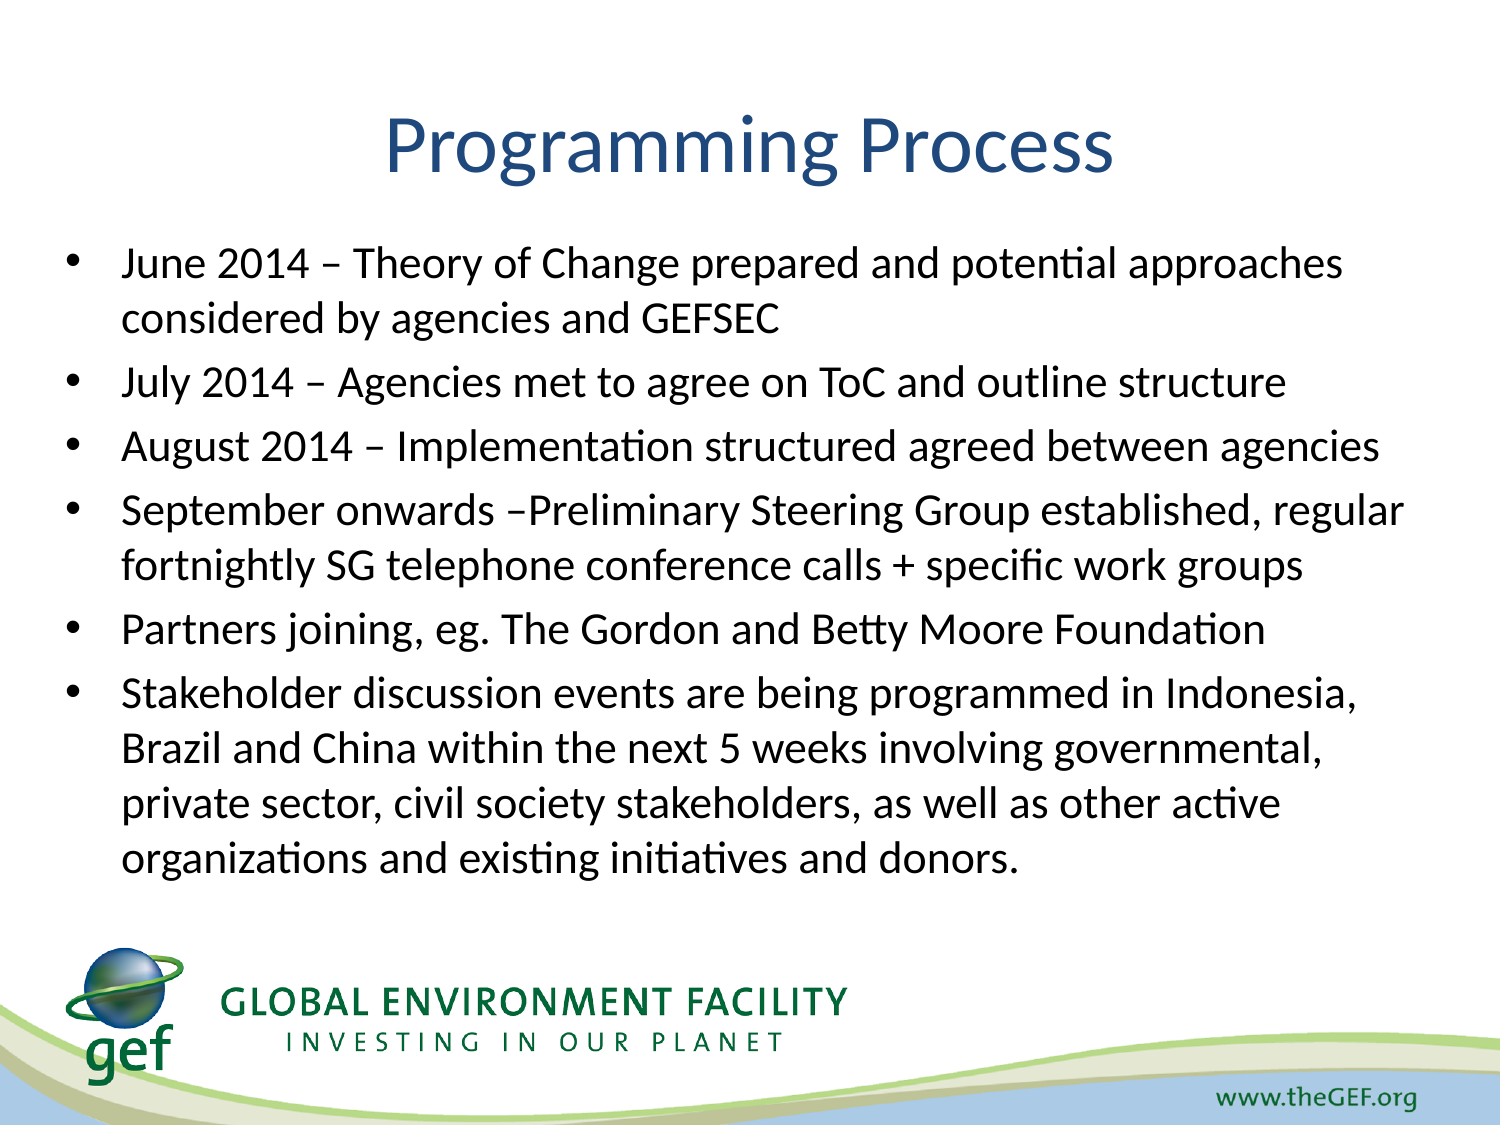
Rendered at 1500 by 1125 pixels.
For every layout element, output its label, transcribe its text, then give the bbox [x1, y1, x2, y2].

picture [0, 920, 1500, 1125]
list June 2014 – Theory of Change prepared and potential approaches considered by agencies and GEFSEC July 2014 – Agencies met to agree on ToC and outline structure August 2014 – Implementation structured agreed between agencies September onwards –Preliminary Steering Group established, regular fortnightly SG telephone conference calls + specific work groups Partners joining, eg. The Gordon and Betty Moore Foundation Stakeholder discussion events are being programmed in Indonesia, Brazil and China within the next 5 weeks involving governmental, private sector, civil society stakeholders, as well as other active organizations and existing initiatives and donors. [49, 224, 1476, 888]
title Programming Process [74, 44, 1426, 224]
